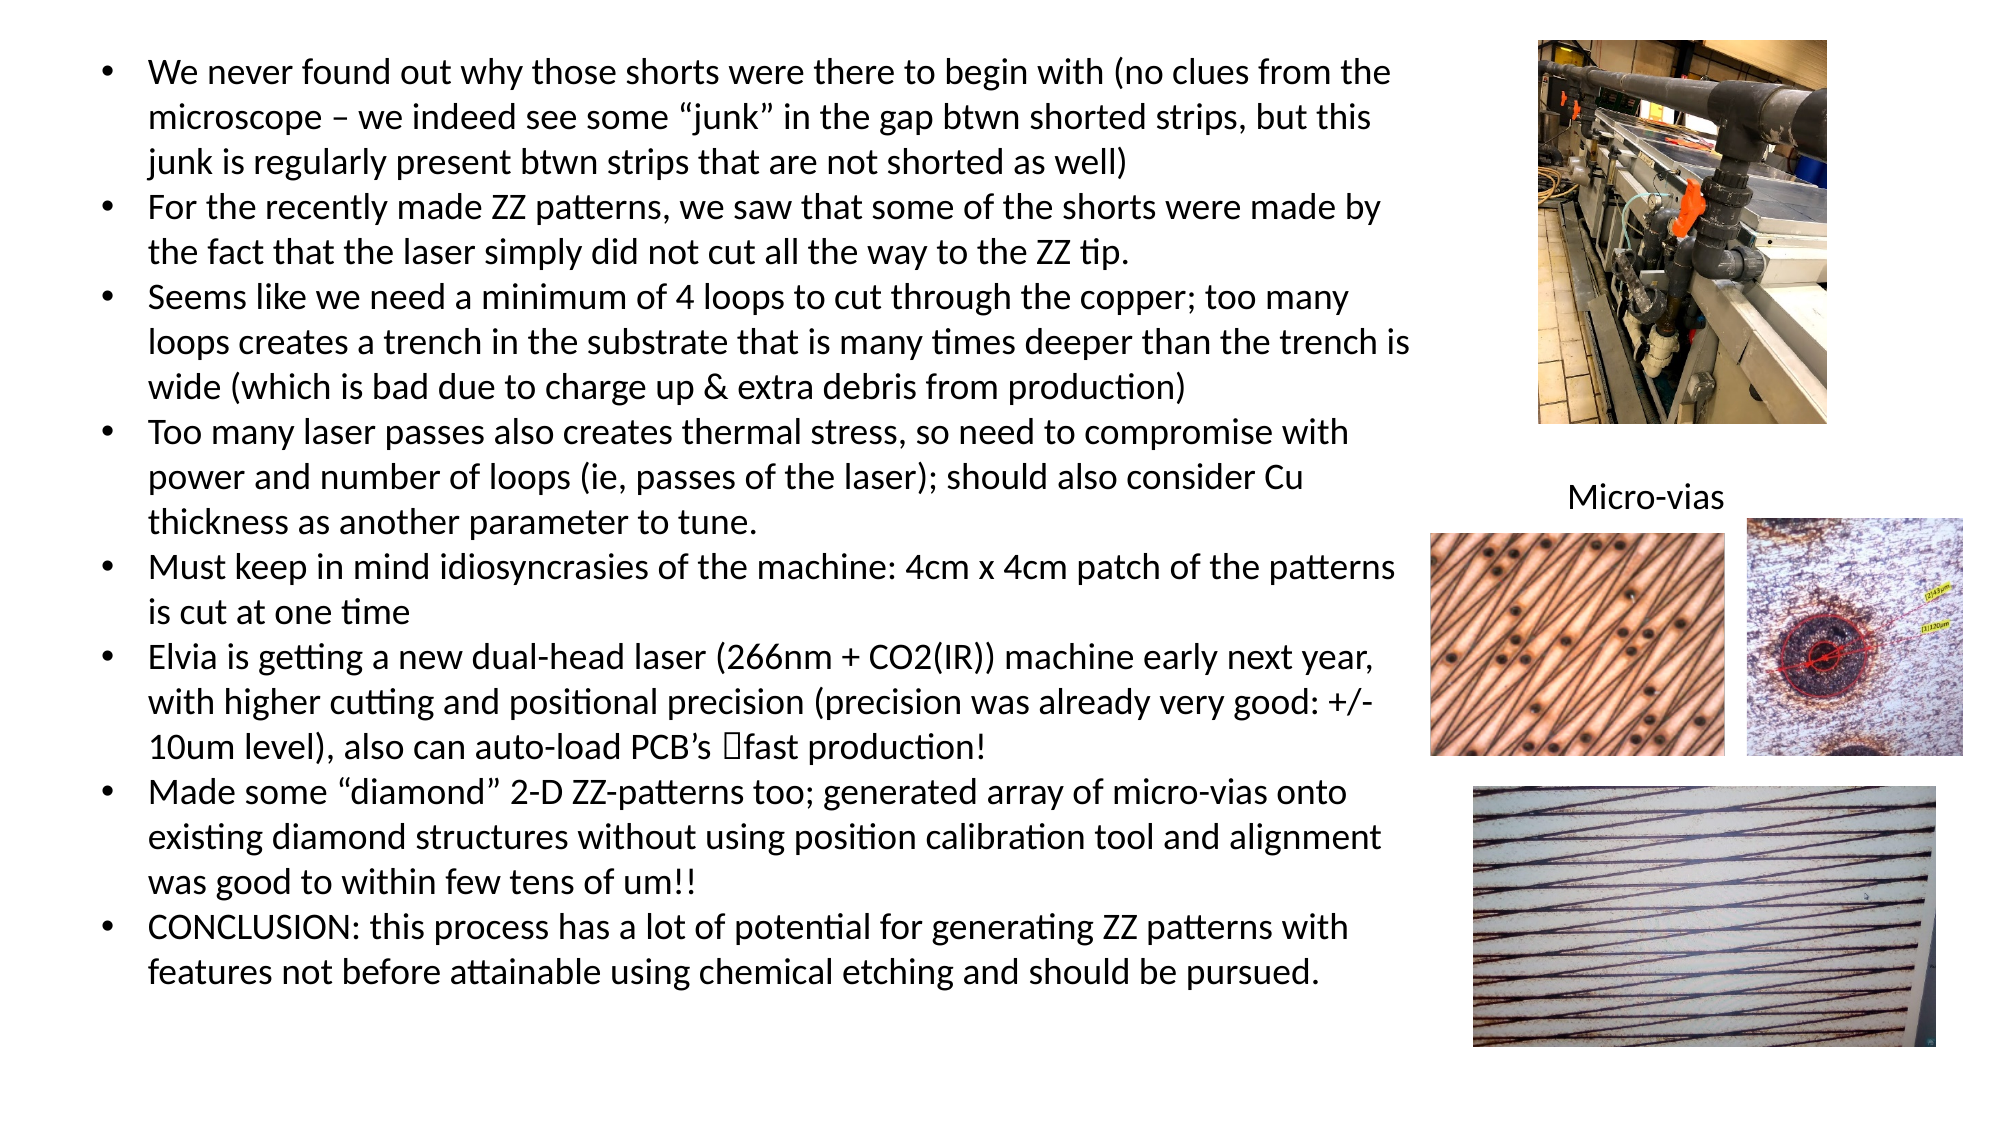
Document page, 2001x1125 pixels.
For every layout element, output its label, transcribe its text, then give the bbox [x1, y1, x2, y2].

picture [1428, 533, 1729, 756]
picture [1538, 40, 1827, 424]
text_box Micro-vias [1552, 464, 1846, 525]
picture [1746, 518, 1963, 756]
picture [1473, 786, 1936, 1047]
text_box We never found out why those shorts were there to begin with (no clues from the microscope – we indeed see some “junk” in the gap btwn shorted strips, but this junk is regularly present btwn strips that are not shorted as well) For the recently made ZZ patterns, we saw that some of the shorts were made by the fact that the laser simply did not cut all the way to the ZZ tip. Seems like we need a minimum of 4 loops to cut through the copper; too many loops creates a trench in the substrate that is many times deeper than the trench is wide (which is bad due to charge up & extra debris from production) Too many laser passes also creates thermal stress, so need to compromise with power and number of loops (ie, passes of the laser); should also consider Cu thickness as another parameter to tune. Must keep in mind idiosyncrasies of the machine: 4cm x 4cm patch of the patterns is cut at one time Elvia is getting a new dual-head laser (266nm + CO2(IR)) machine early next year, with higher cutting and positional precision (precision was already very good: +/-10um level), also can auto-load PCB’s fast production! Made some “diamond” 2-D ZZ-patterns too; generated array of micro-vias onto existing diamond structures without using position calibration tool and alignment was good to within few tens of um!! CONCLUSION: this process has a lot of potential for generating ZZ patterns with features not before attainable using chemical etching and should be pursued. [11, 40, 1429, 1000]
